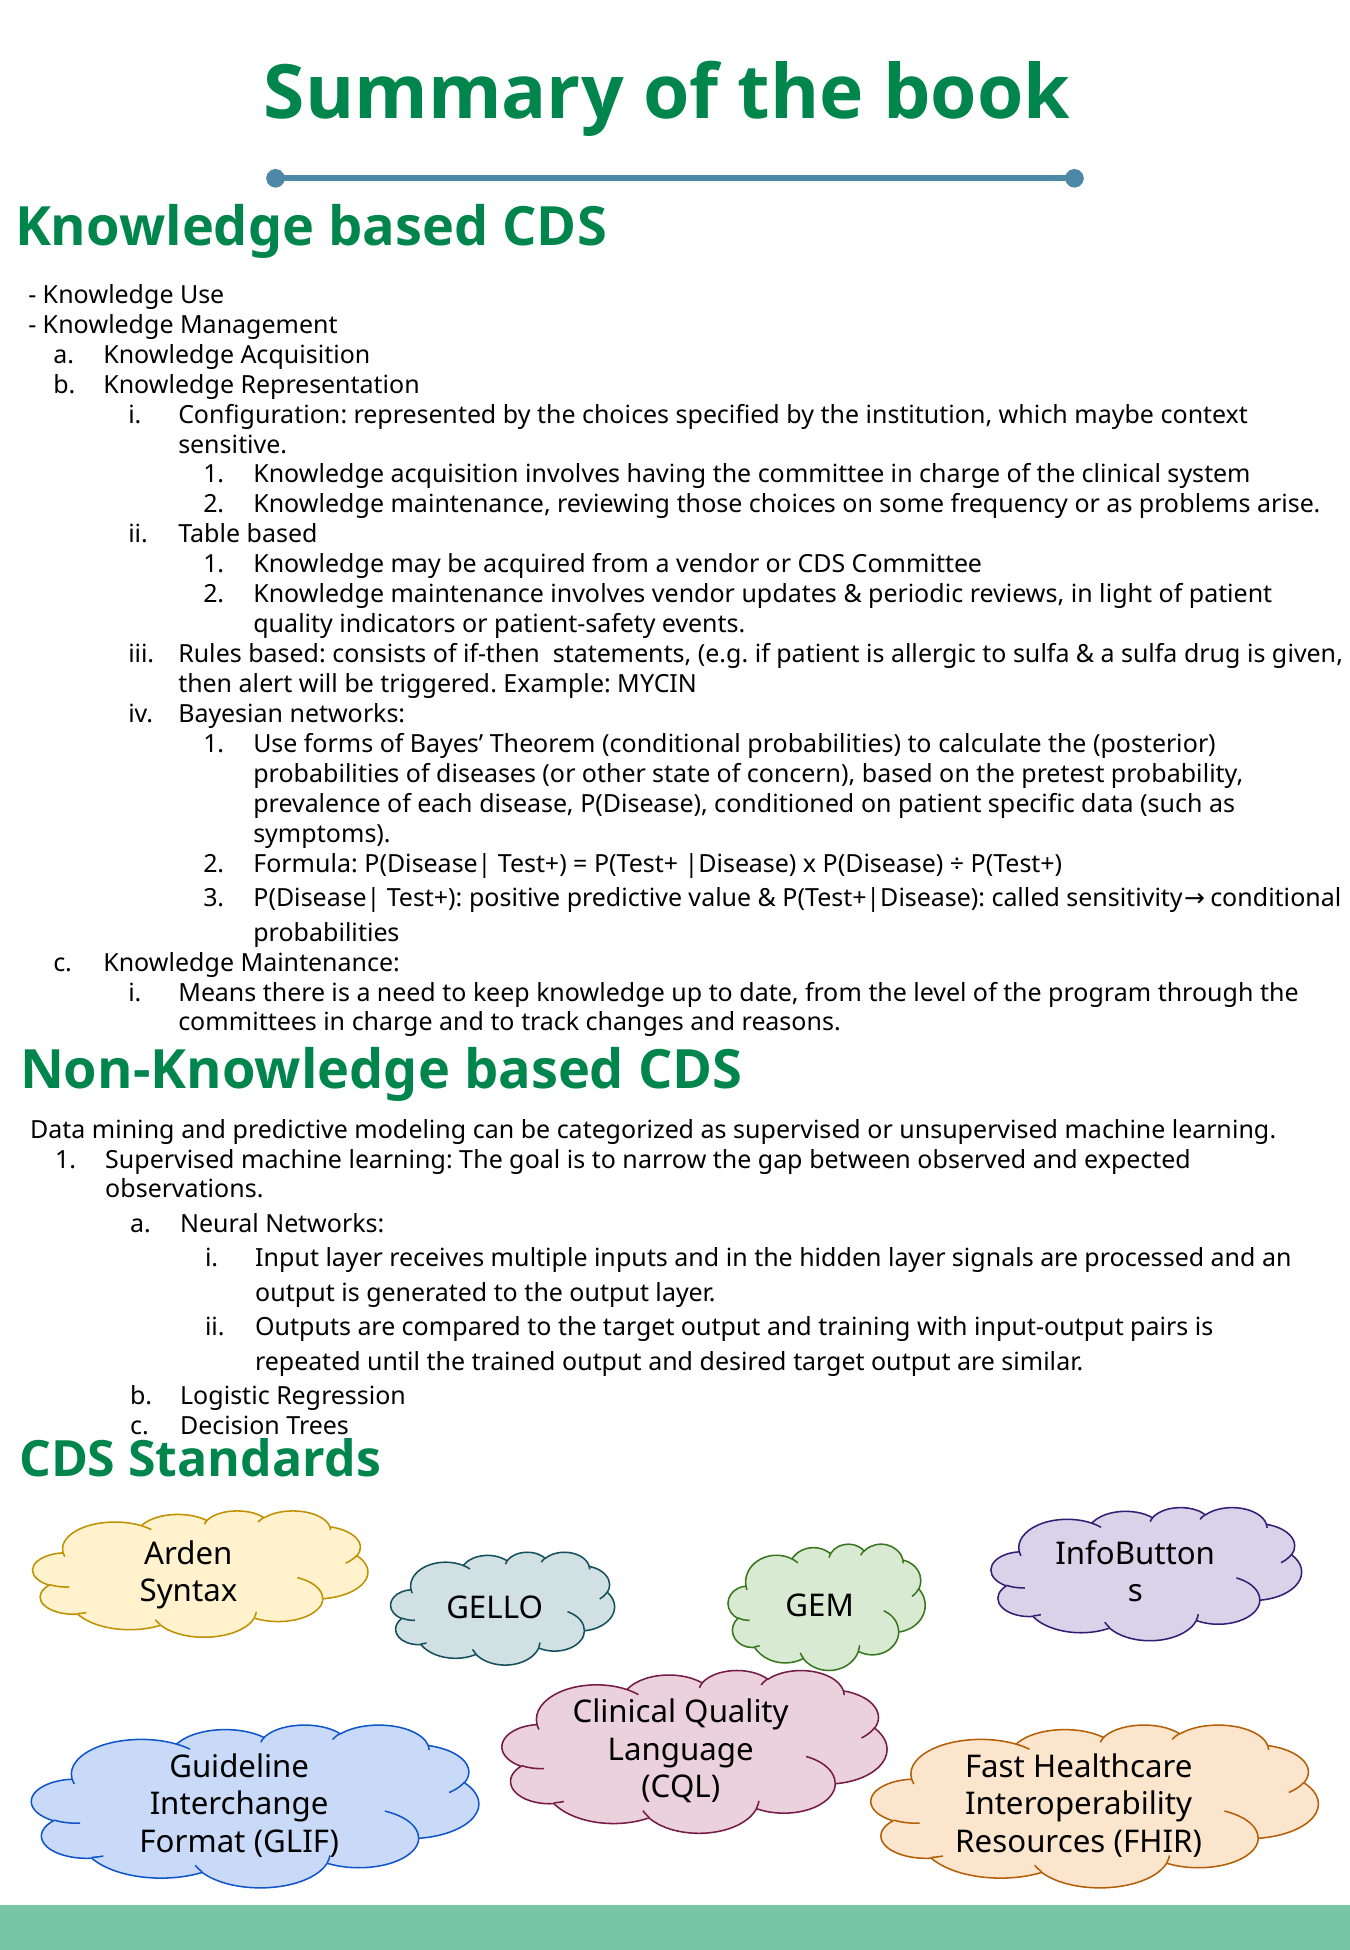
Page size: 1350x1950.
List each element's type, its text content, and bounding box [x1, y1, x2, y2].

text_box Data mining and predictive modeling can be categorized as supervised or unsupervised machine learning. Supervised machine learning: The goal is to narrow the gap between observed and expected observations. Neural Networks: Input layer receives multiple inputs and in the hidden layer signals are processed and an output is generated to the output layer. Outputs are compared to the target output and training with input-output pairs is repeated until the trained output and desired target output are similar. Logistic Regression Decision Trees [15, 1098, 1330, 1427]
text_box Arden Syntax [32, 1510, 368, 1638]
text_box InfoButtons [990, 1507, 1302, 1641]
text_box Fast Healthcare Interoperability Resources (FHIR) [870, 1725, 1319, 1888]
text_box GELLO [390, 1552, 615, 1666]
text_box CDS Standards [0, 1409, 408, 1505]
text_box Knowledge based CDS [0, 191, 632, 256]
text_box Clinical Quality Language (CQL) [501, 1670, 888, 1834]
text_box Non-Knowledge based CDS [5, 1034, 807, 1099]
text_box Summary of the book [230, 47, 1105, 130]
text_box Guideline Interchange Format (GLIF) [31, 1725, 479, 1888]
text_box - Knowledge Use - Knowledge Management Knowledge Acquisition Knowledge Representation Configuration: represented by the choices specified by the institution, which maybe context sensitive. Knowledge acquisition involves having the committee in charge of the clinical system Knowledge maintenance, reviewing those choices on some frequency or as problems arise. Table based Knowledge may be acquired from a vendor or CDS Committee Knowledge maintenance involves vendor updates & periodic reviews, in light of patient quality indicators or patient-safety events. Rules based: consists of if-then statements, (e.g. if patient is allergic to sulfa & a sulfa drug is given, then alert will be triggered. Example: MYCIN Bayesian networks: Use forms of Bayes’ Theorem (conditional probabilities) to calculate the (posterior) probabilities of diseases (or other state of concern), based on the pretest probability, prevalence of each disease, P(Disease), conditioned on patient specific data (such as symptoms). Formula: P(Disease| Test+) = P(Test+ |Disease) x P(Disease) ÷ P(Test+) P(Disease| Test+): positive predictive value & P(Test+|Disease): called sensitivity→ conditional probabilities Knowledge Maintenance: Means there is a need to keep knowledge up to date, from the level of the program through the committees in charge and to track changes and reasons. [13, 263, 1350, 954]
text_box GEM [727, 1544, 926, 1671]
